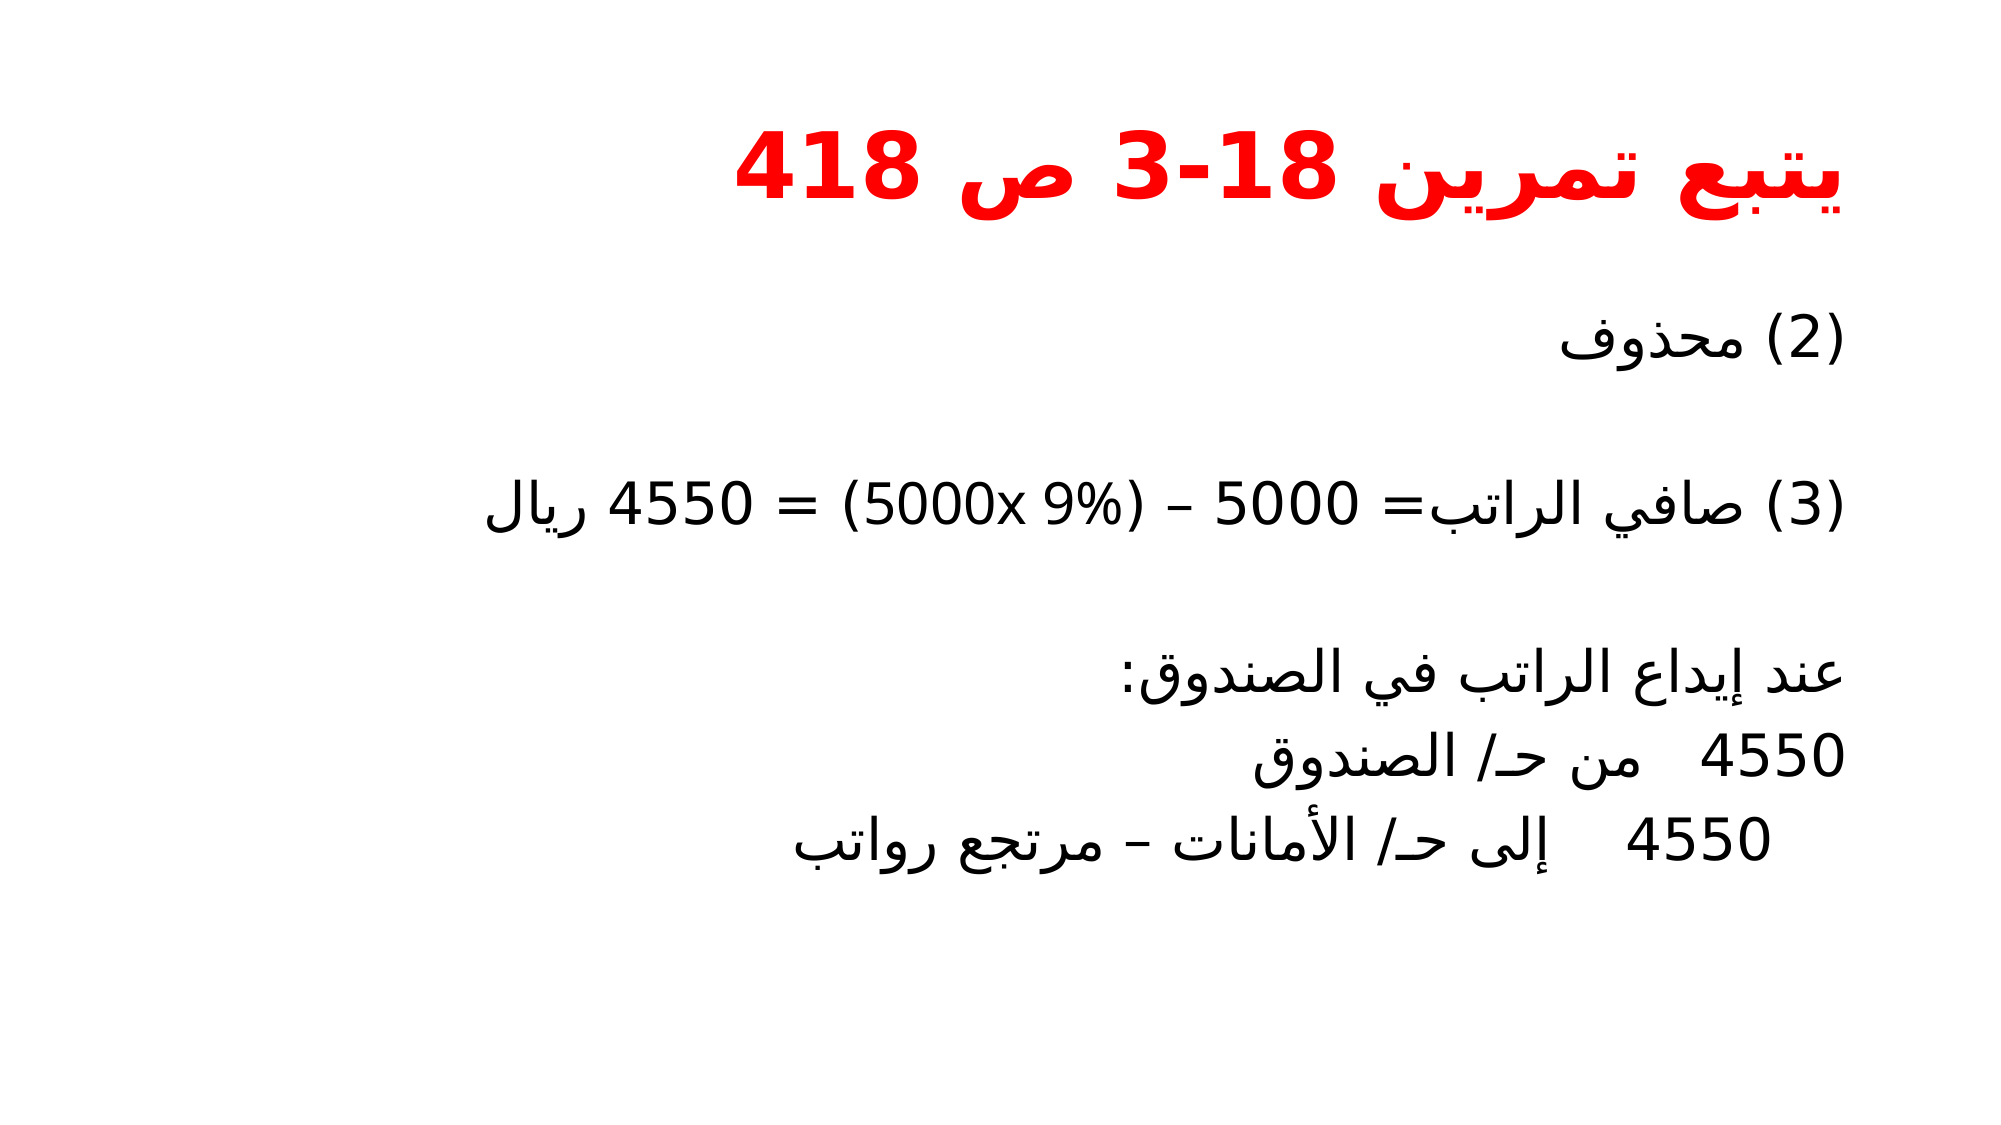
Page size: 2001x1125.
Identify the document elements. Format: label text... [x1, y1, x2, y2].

list (2) محذوف (3) صافي الراتب= 5000 – (5000x 9%) = 4550 ريال عند إيداع الراتب في الصندوق: 4550 من حـ/ الصندوق 4550 إلى حـ/ الأمانات – مرتجع رواتب [137, 299, 1863, 1014]
title يتبع تمرين 18-3 ص 418 [137, 59, 1863, 278]
